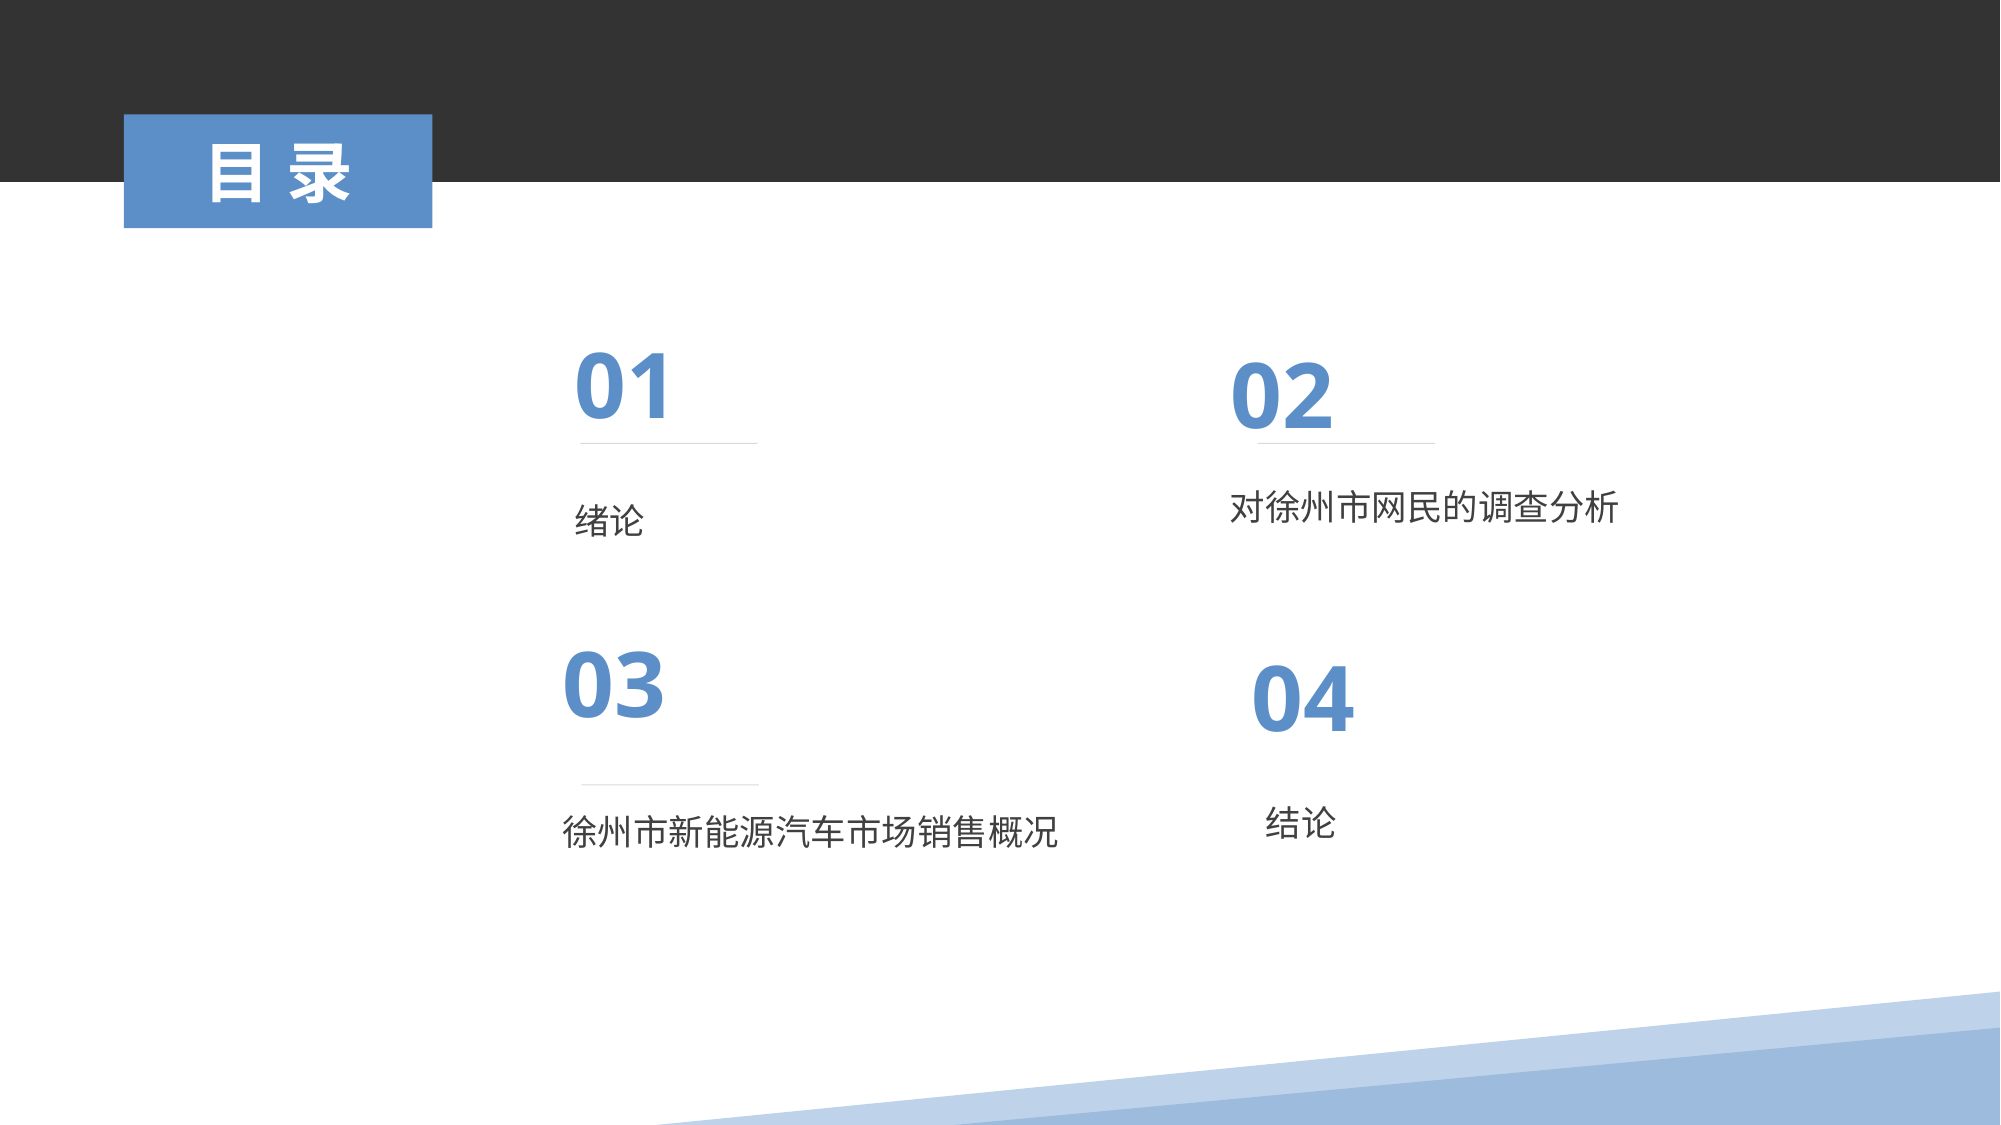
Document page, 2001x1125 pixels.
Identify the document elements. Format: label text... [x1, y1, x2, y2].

text_box 绪论 [559, 470, 1091, 629]
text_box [656, 991, 2000, 1125]
text_box 02 [1215, 330, 1349, 457]
text_box 目录 [123, 114, 433, 229]
text_box 01 [560, 320, 694, 447]
text_box 03 [547, 619, 682, 746]
text_box 徐州市新能源汽车市场销售概况 [547, 781, 1080, 940]
text_box [0, 0, 2000, 183]
text_box 对徐州市网民的调查分析 [1215, 456, 1747, 621]
text_box 04 [1236, 633, 1371, 760]
text_box 结论 [1251, 772, 1783, 931]
